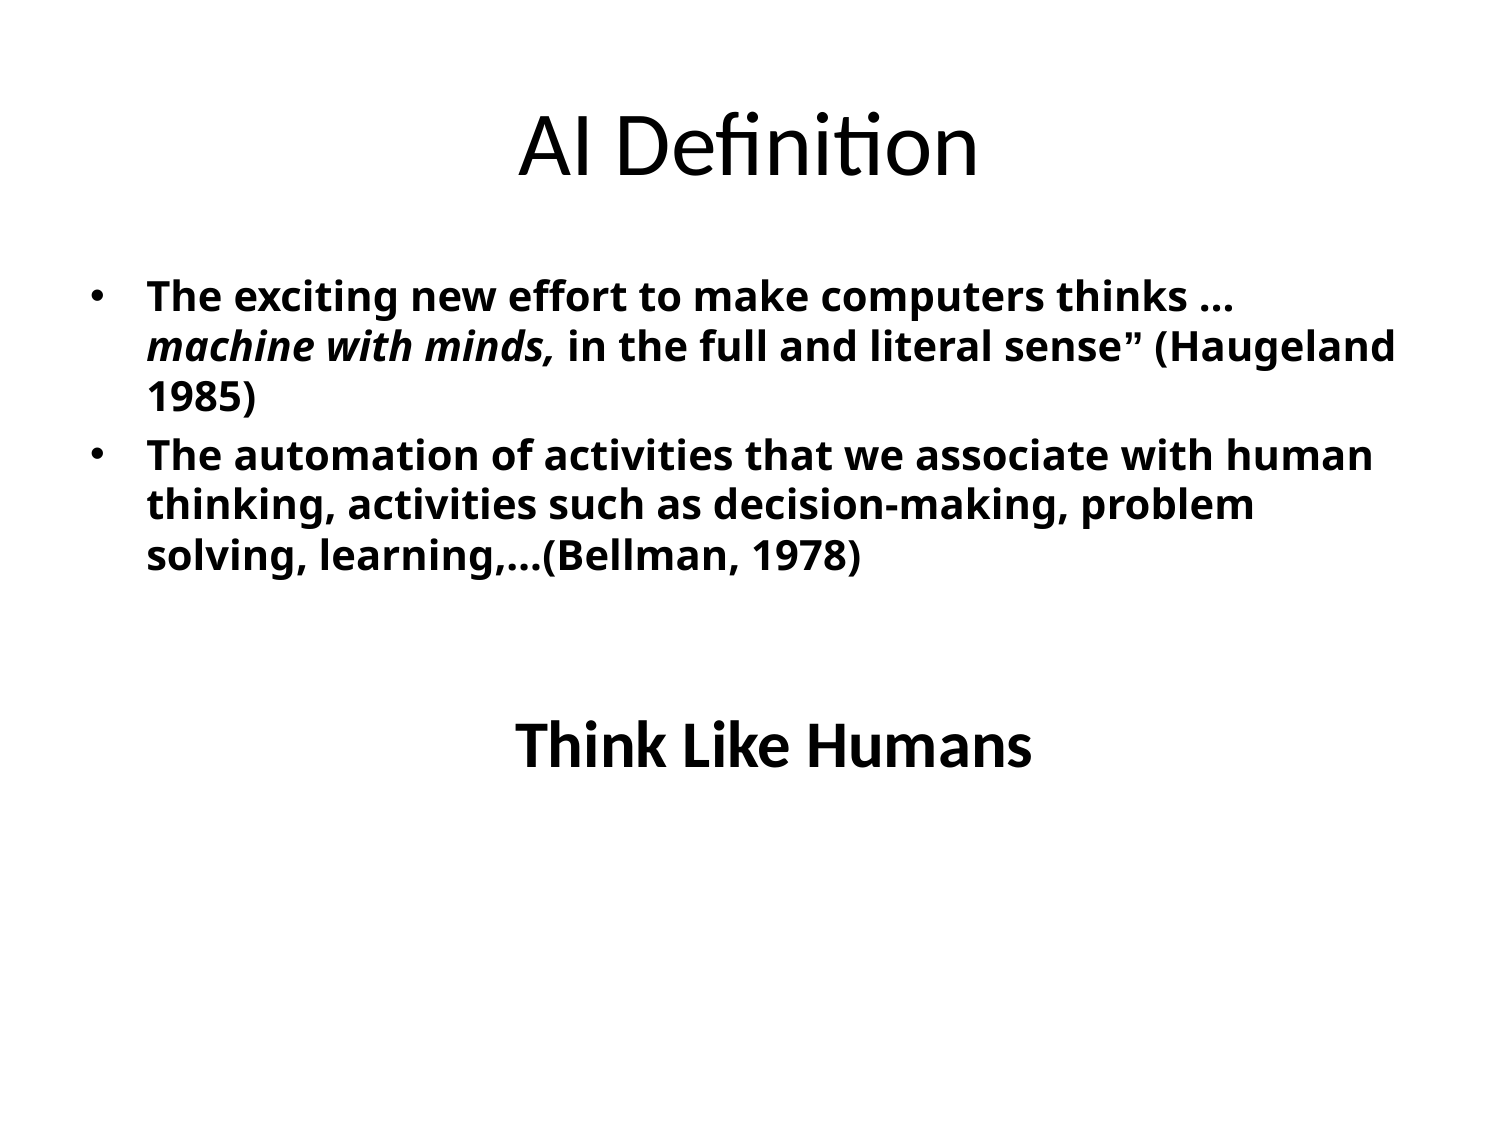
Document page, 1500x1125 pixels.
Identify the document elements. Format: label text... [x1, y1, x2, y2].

list The exciting new effort to make computers thinks … machine with minds, in the full and literal sense” (Haugeland 1985) The automation of activities that we associate with human thinking, activities such as decision-making, problem solving, learning,…(Bellman, 1978) [75, 262, 1425, 605]
title AI Definition [75, 45, 1425, 233]
text_box Think Like Humans [500, 693, 1092, 890]
